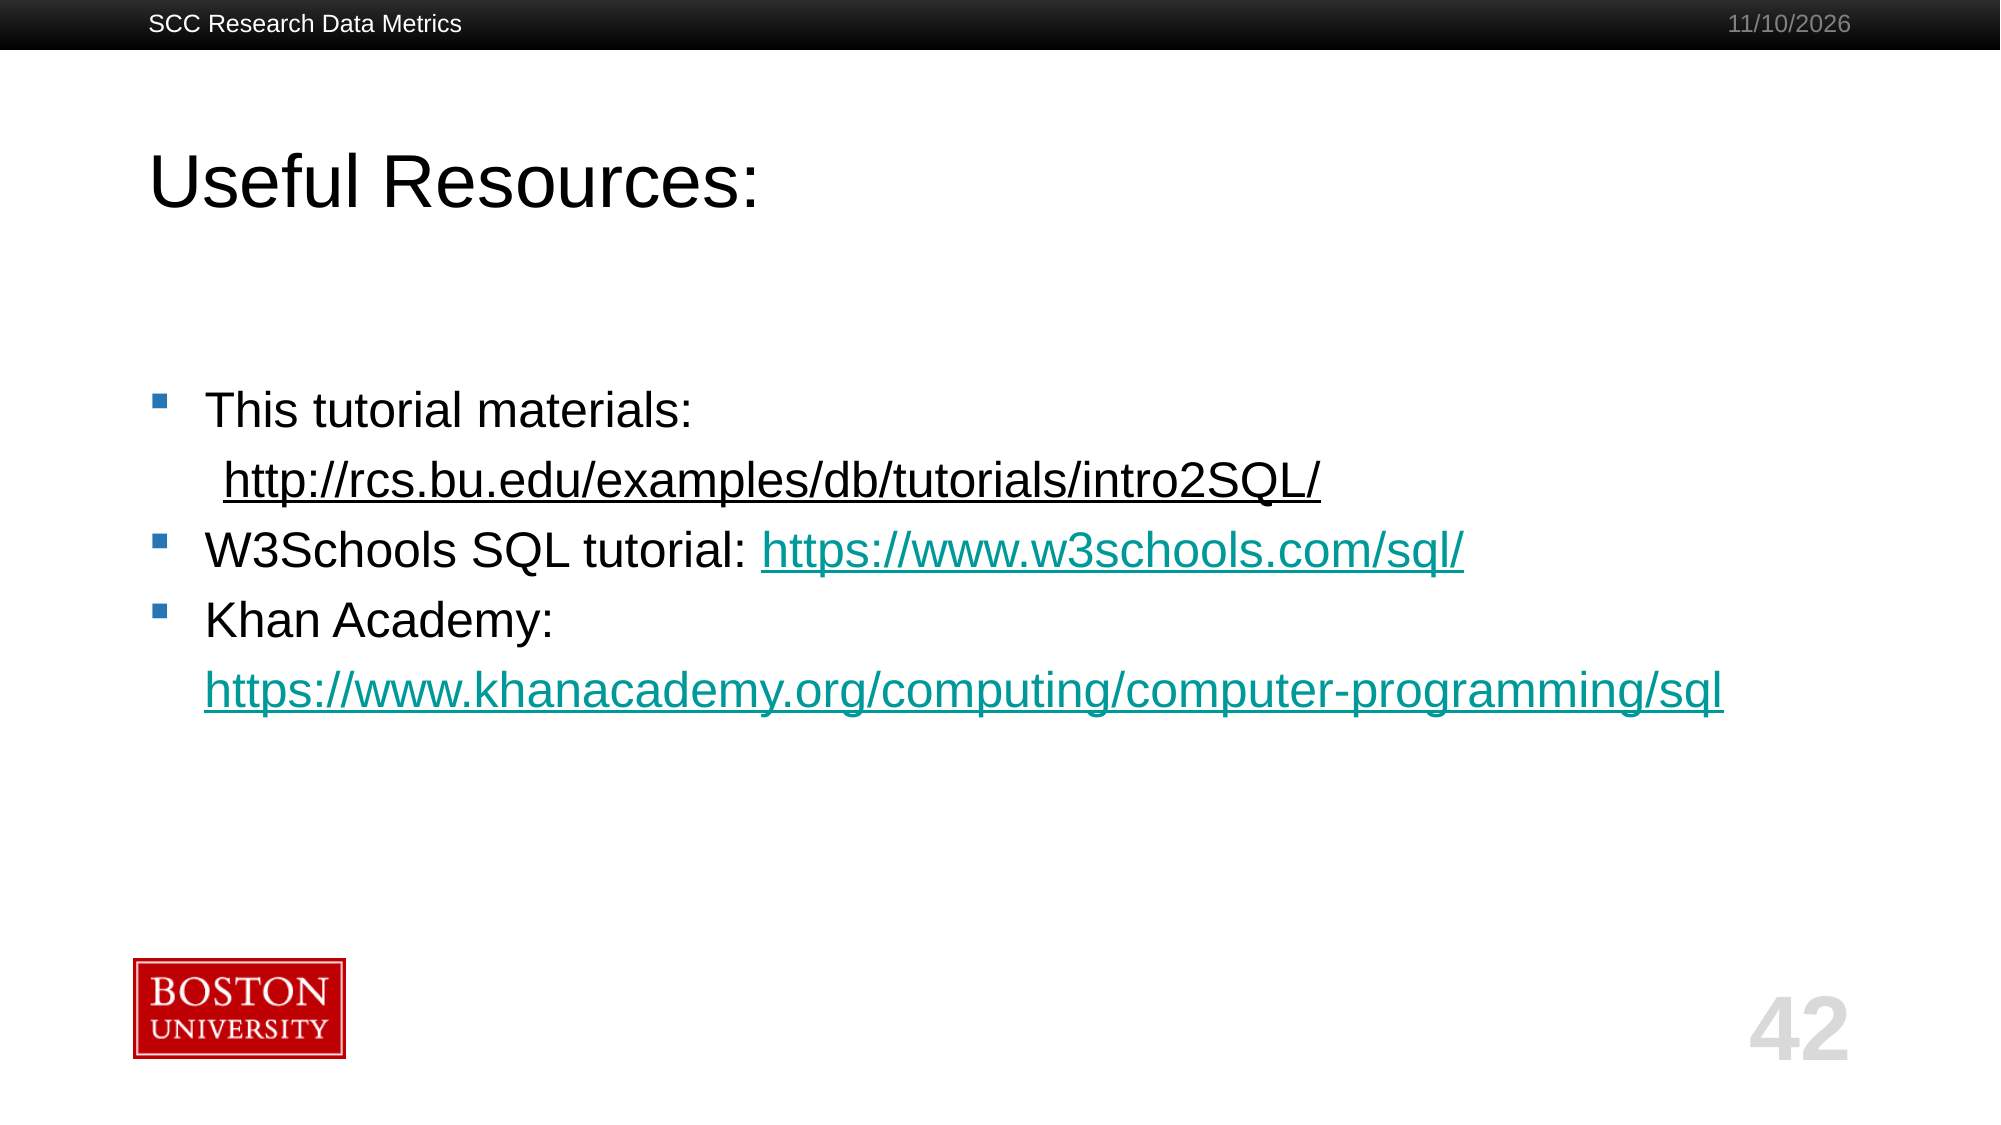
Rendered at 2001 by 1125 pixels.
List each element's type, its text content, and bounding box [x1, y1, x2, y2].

title Useful Resources: [133, 125, 1867, 238]
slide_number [1449, 0, 1867, 51]
footer SCC Research Data Metrics [133, 0, 1251, 51]
slide_number 42 [1549, 968, 1867, 1082]
picture [133, 958, 346, 1059]
list This tutorial materials: http://rcs.bu.edu/examples/db/tutorials/intro2SQL/ W3Schools SQL tutorial: https://www.w3schools.com/sql/ Khan Academy: https://www.khanacademy.org/computing/computer-programming/sql [133, 299, 1867, 938]
